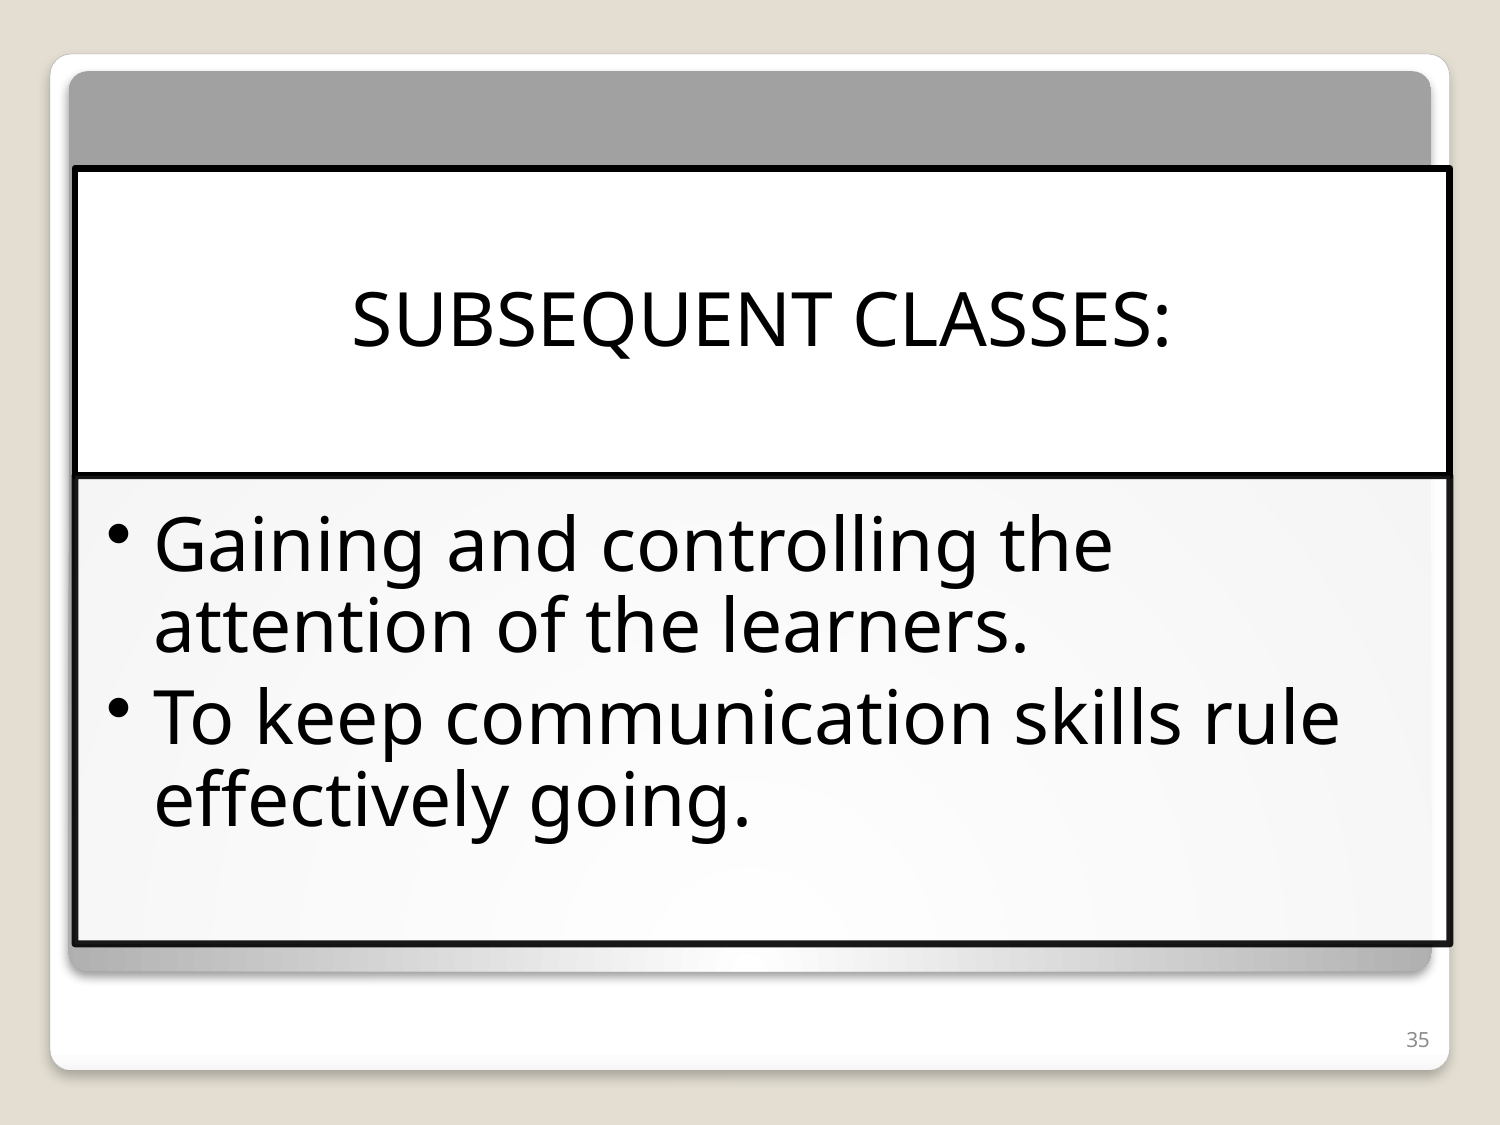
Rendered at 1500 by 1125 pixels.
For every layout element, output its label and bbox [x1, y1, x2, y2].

text_box [74, 49, 1451, 1063]
